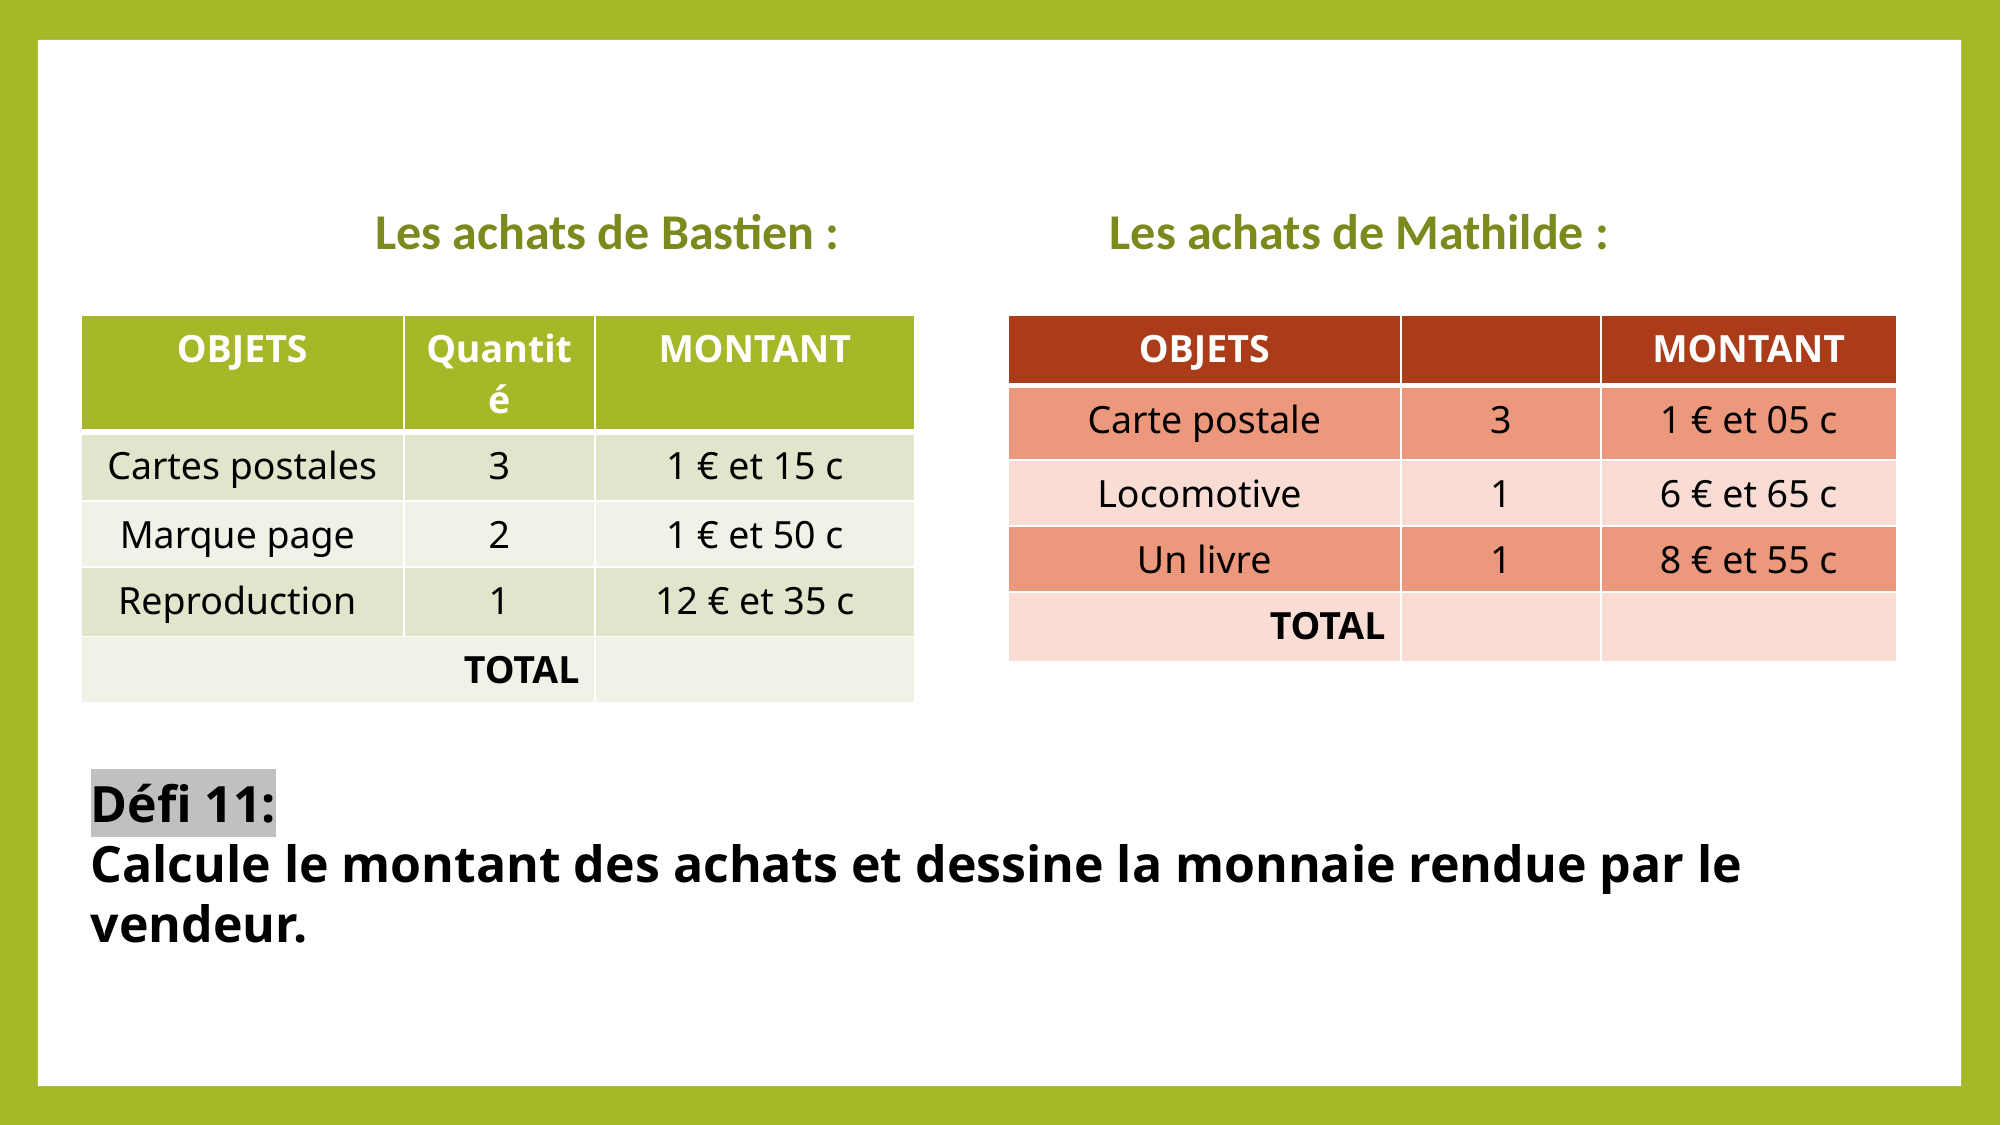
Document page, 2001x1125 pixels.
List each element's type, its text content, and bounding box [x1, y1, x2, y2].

table_cell [1402, 593, 1600, 661]
table_cell 6 € et 65 c [1602, 461, 1896, 525]
table_header [1402, 316, 1600, 383]
table_cell 12 € et 35 c [596, 568, 914, 636]
table_cell Carte postale [1009, 388, 1400, 459]
table_cell [1602, 593, 1896, 661]
table_cell Marque page [82, 502, 403, 566]
table_cell 2 [405, 502, 594, 566]
table_cell Un livre [1009, 527, 1400, 591]
table_cell 1 [405, 568, 594, 636]
table_cell 1 € et 50 c [596, 502, 914, 566]
table_header OBJETS [82, 316, 403, 429]
table_cell 1 € et 15 c [596, 435, 914, 500]
table_cell 1 [1402, 527, 1600, 591]
table_cell [596, 637, 914, 702]
table_cell Locomotive [1009, 461, 1400, 525]
table_cell TOTAL [82, 637, 594, 702]
table_header OBJETS [1009, 316, 1400, 383]
table_header MONTANT [1602, 316, 1896, 383]
table_header MONTANT [596, 316, 914, 429]
table_cell Cartes postales [82, 435, 403, 500]
list Les achats de Bastien : Les achats de Mathilde : [296, 109, 1691, 927]
table_cell 3 [405, 435, 594, 500]
table_cell 8 € et 55 c [1602, 527, 1896, 591]
table_cell 1 € et 05 c [1602, 388, 1896, 459]
table_header Quantité [405, 316, 594, 429]
table_cell 1 [1402, 461, 1600, 525]
text_box Défi 11: Calcule le montant des achats et dessine la monnaie rendue par le vendeur. [76, 764, 1880, 960]
table_cell 3 [1402, 388, 1600, 459]
table_cell TOTAL [1009, 593, 1400, 661]
table_cell Reproduction [82, 568, 403, 636]
